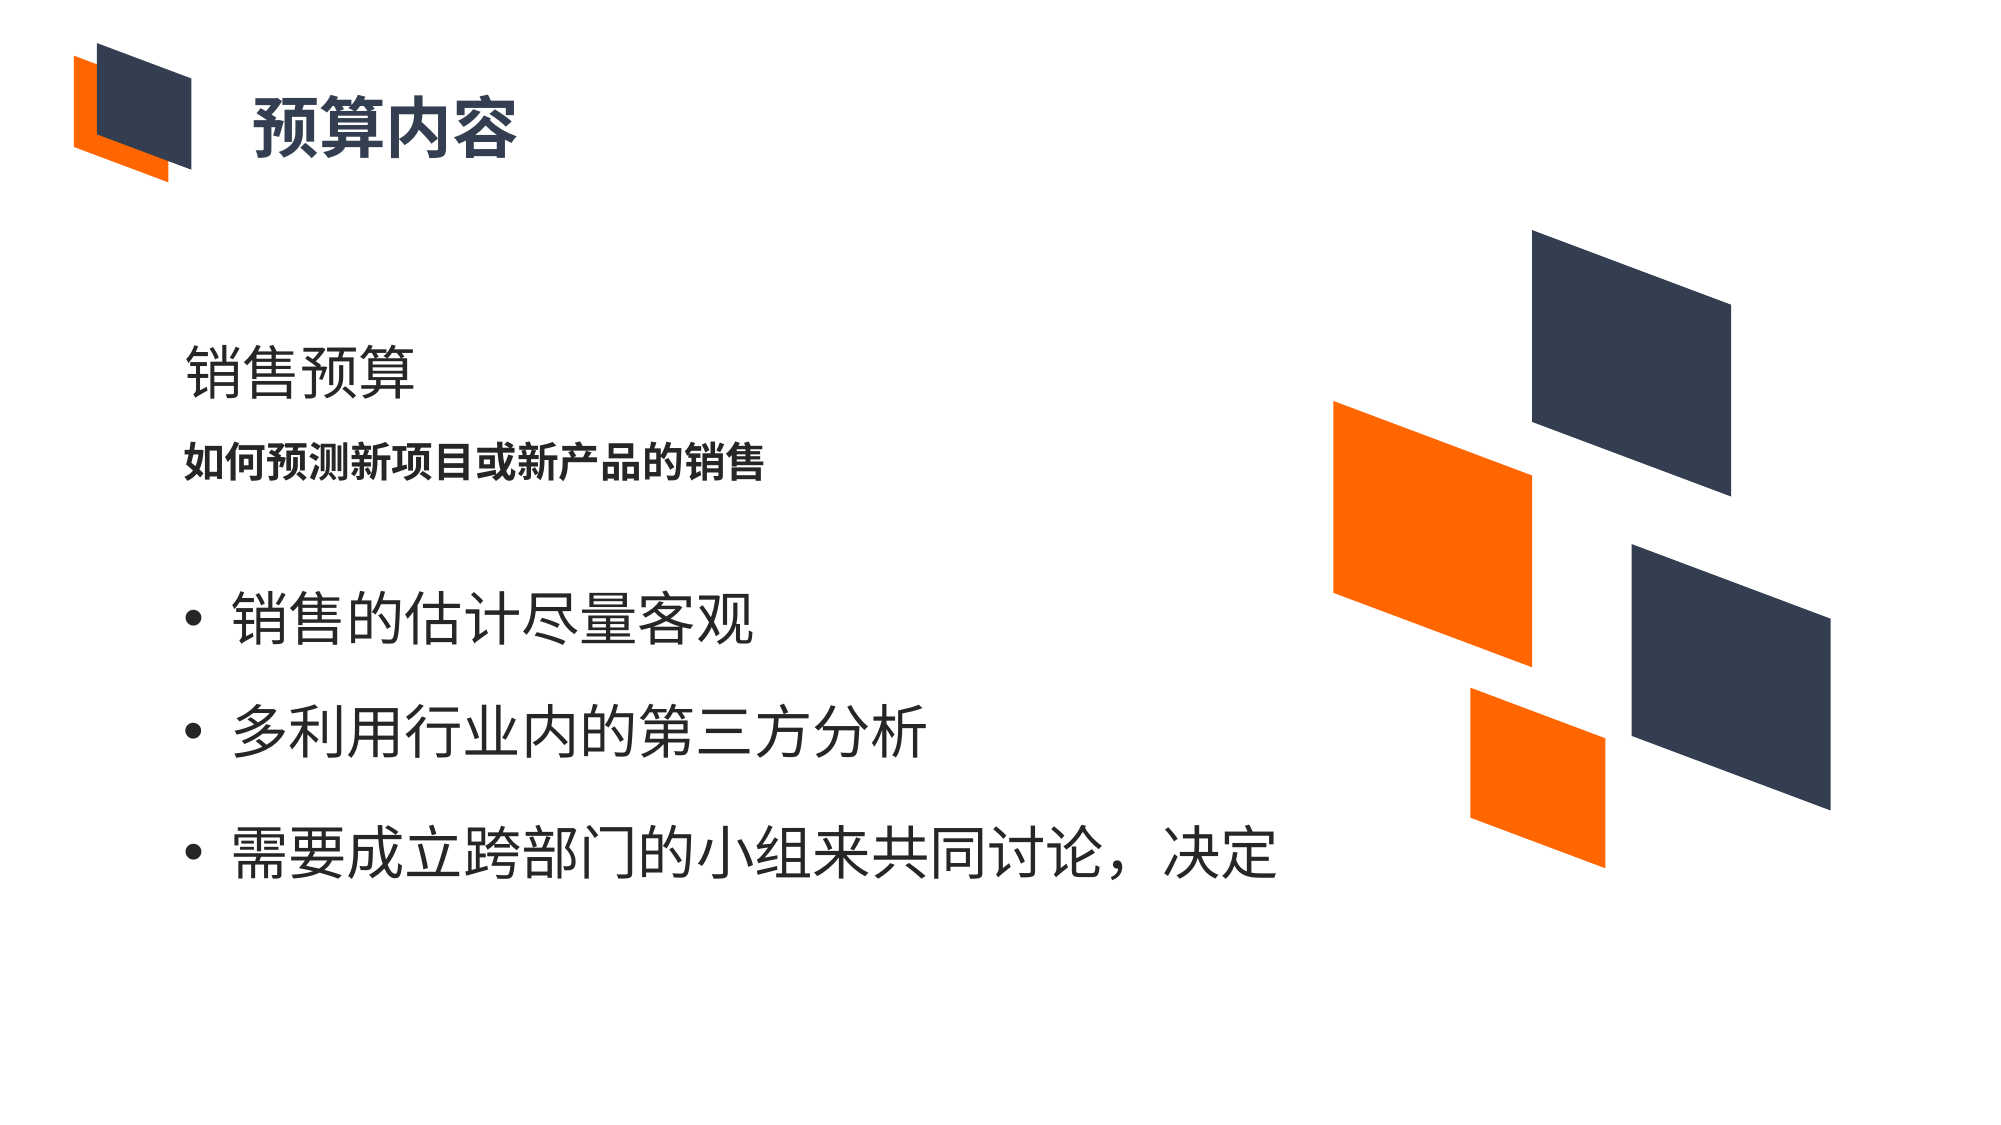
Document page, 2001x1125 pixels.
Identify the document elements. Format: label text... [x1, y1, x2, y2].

text_box 销售预算 [169, 328, 498, 414]
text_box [73, 42, 192, 183]
text_box 如何预测新项目或新产品的销售 [168, 428, 808, 494]
text_box 多利用行业内的第三方分析 [168, 687, 1194, 773]
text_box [1333, 230, 1831, 869]
text_box 需要成立跨部门的小组来共同讨论，决定 [168, 808, 1387, 894]
text_box 销售的估计尽量客观 [168, 575, 1213, 660]
text_box 预算内容 [237, 43, 626, 218]
